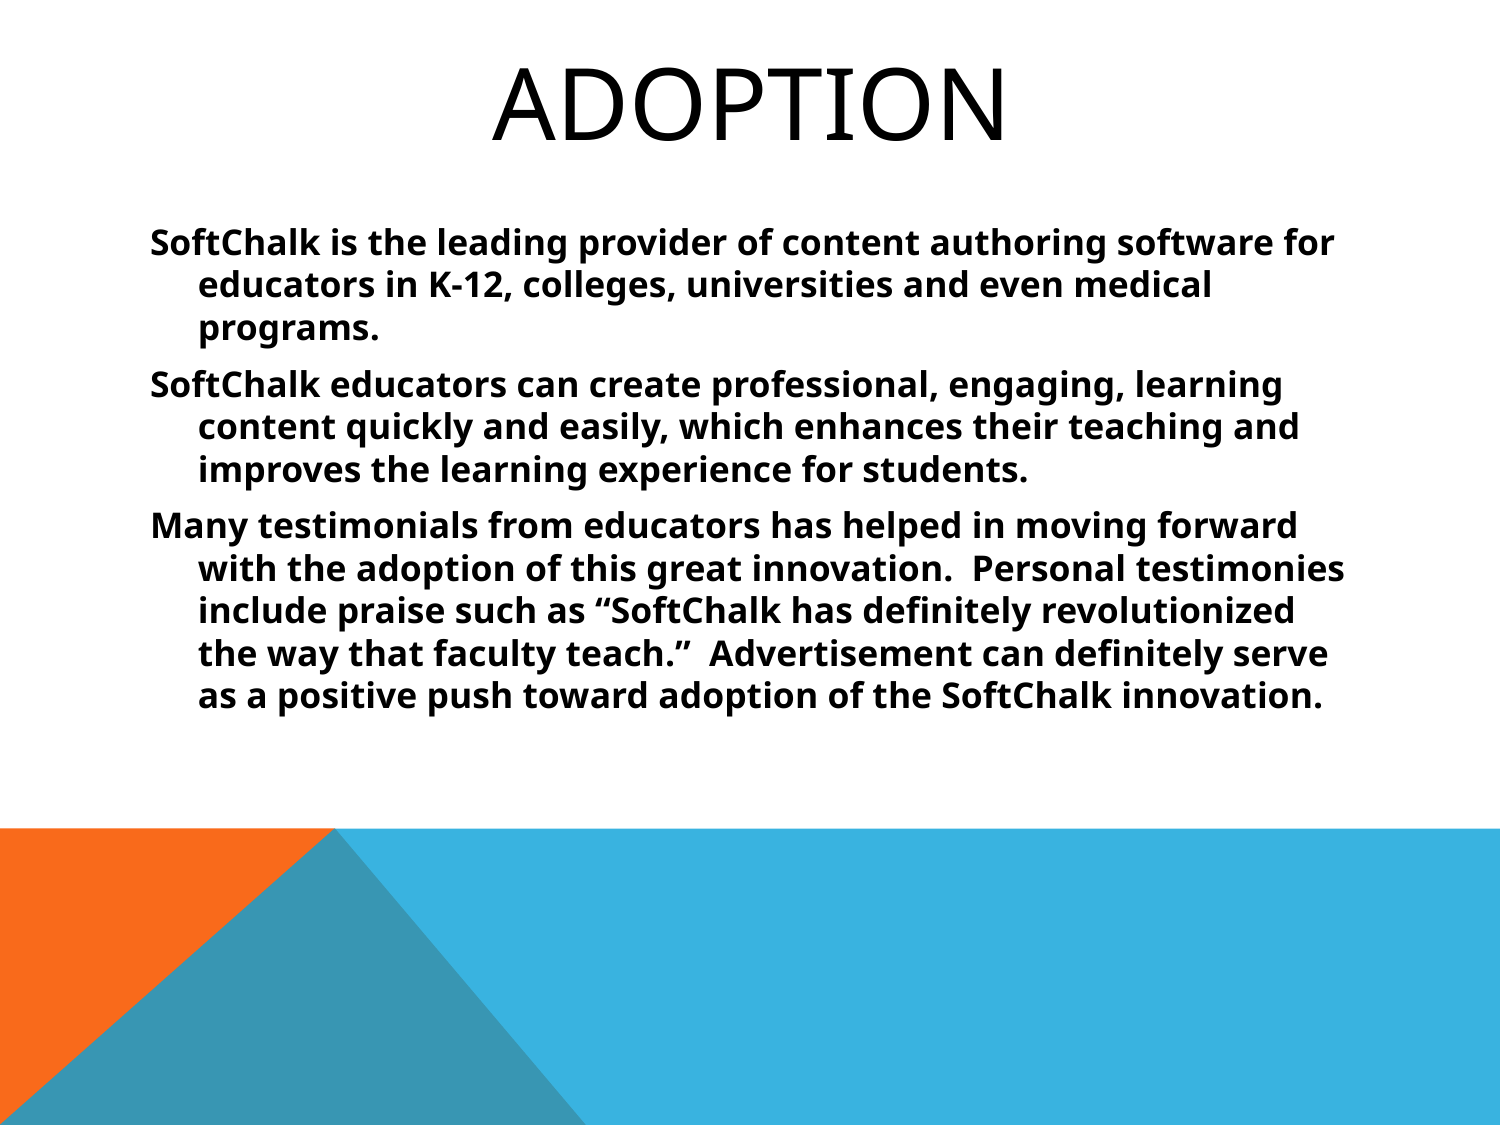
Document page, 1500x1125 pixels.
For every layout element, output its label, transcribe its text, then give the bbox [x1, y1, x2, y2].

title ADOPTION [135, 24, 1369, 175]
list SoftChalk is the leading provider of content authoring software for educators in K-12, colleges, universities and even medical programs. SoftChalk educators can create professional, engaging, learning content quickly and easily, which enhances their teaching and improves the learning experience for students. Many testimonials from educators has helped in moving forward with the adoption of this great innovation. Personal testimonies include praise such as “SoftChalk has definitely revolutionized the way that faculty teach.” Advertisement can definitely serve as a positive push toward adoption of the SoftChalk innovation. [135, 212, 1369, 768]
